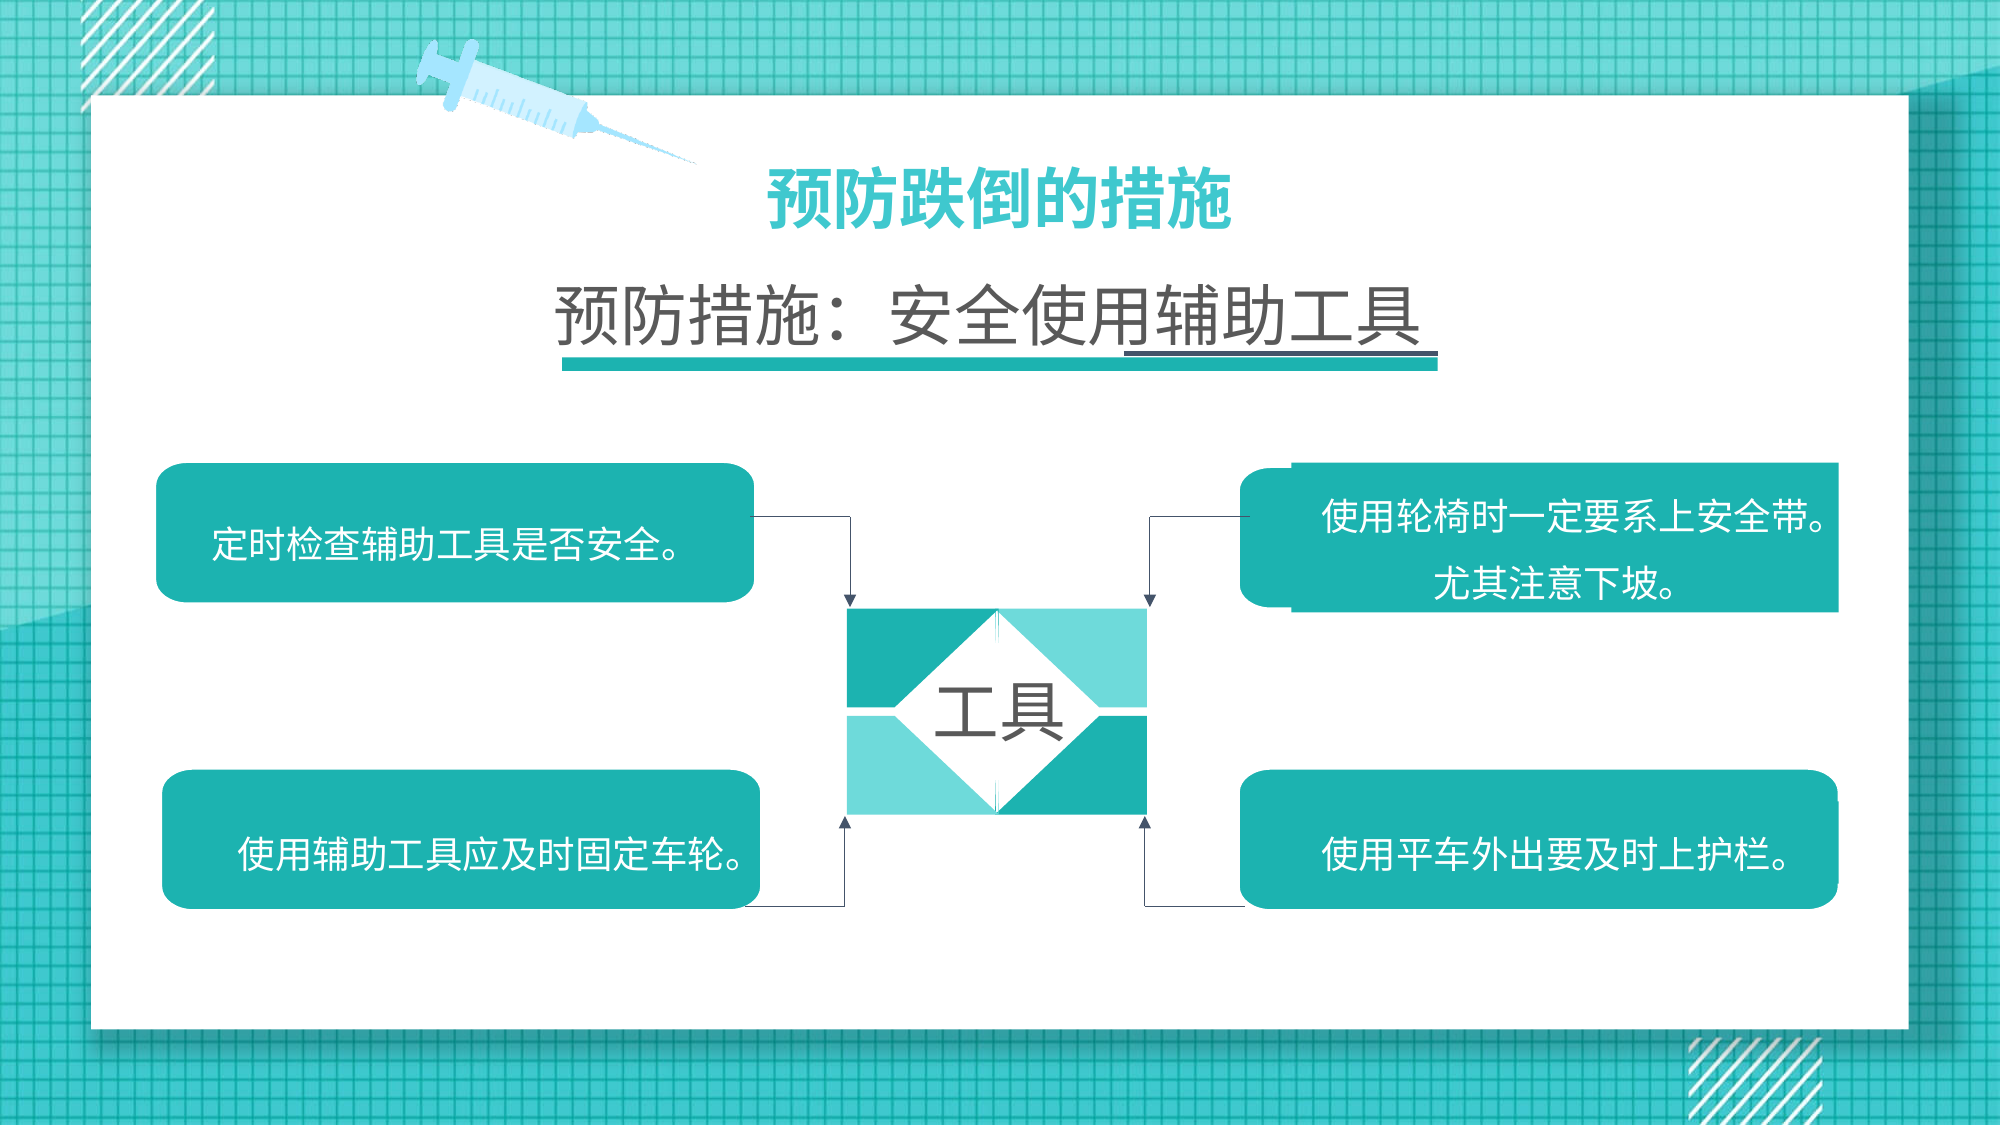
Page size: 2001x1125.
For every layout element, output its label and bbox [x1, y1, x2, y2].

text_box [744, 516, 1250, 907]
text_box [161, 768, 762, 911]
text_box [539, 266, 1461, 371]
text_box [155, 461, 756, 604]
picture [0, 0, 2000, 1125]
text_box [1238, 768, 1839, 911]
text_box [1238, 462, 1839, 609]
